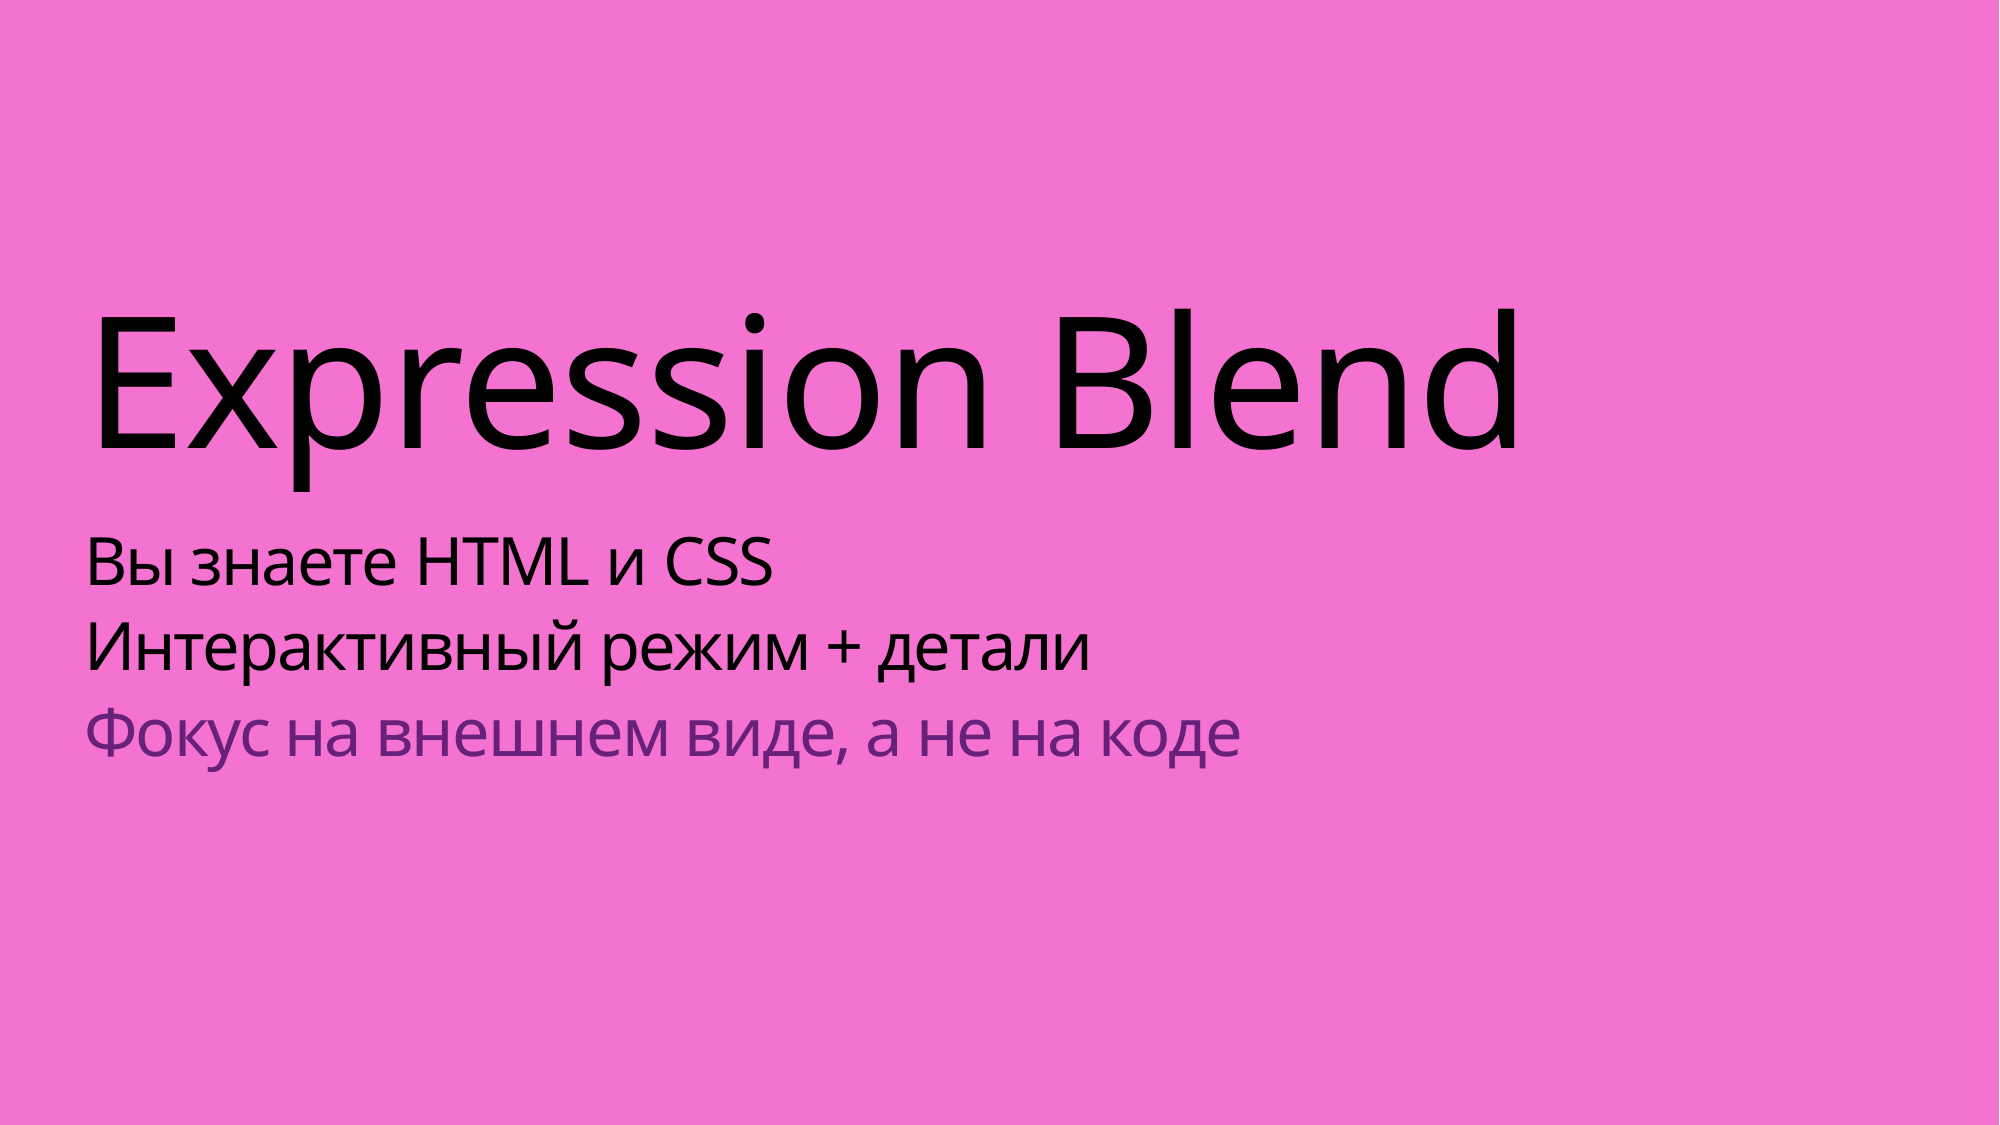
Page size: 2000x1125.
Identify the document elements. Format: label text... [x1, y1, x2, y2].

list Вы знаете HTML и CSS Интерактивный режим + детали Фокус на внешнем виде, а не на коде [84, 528, 1317, 779]
list Expression Blend [84, 290, 1926, 490]
